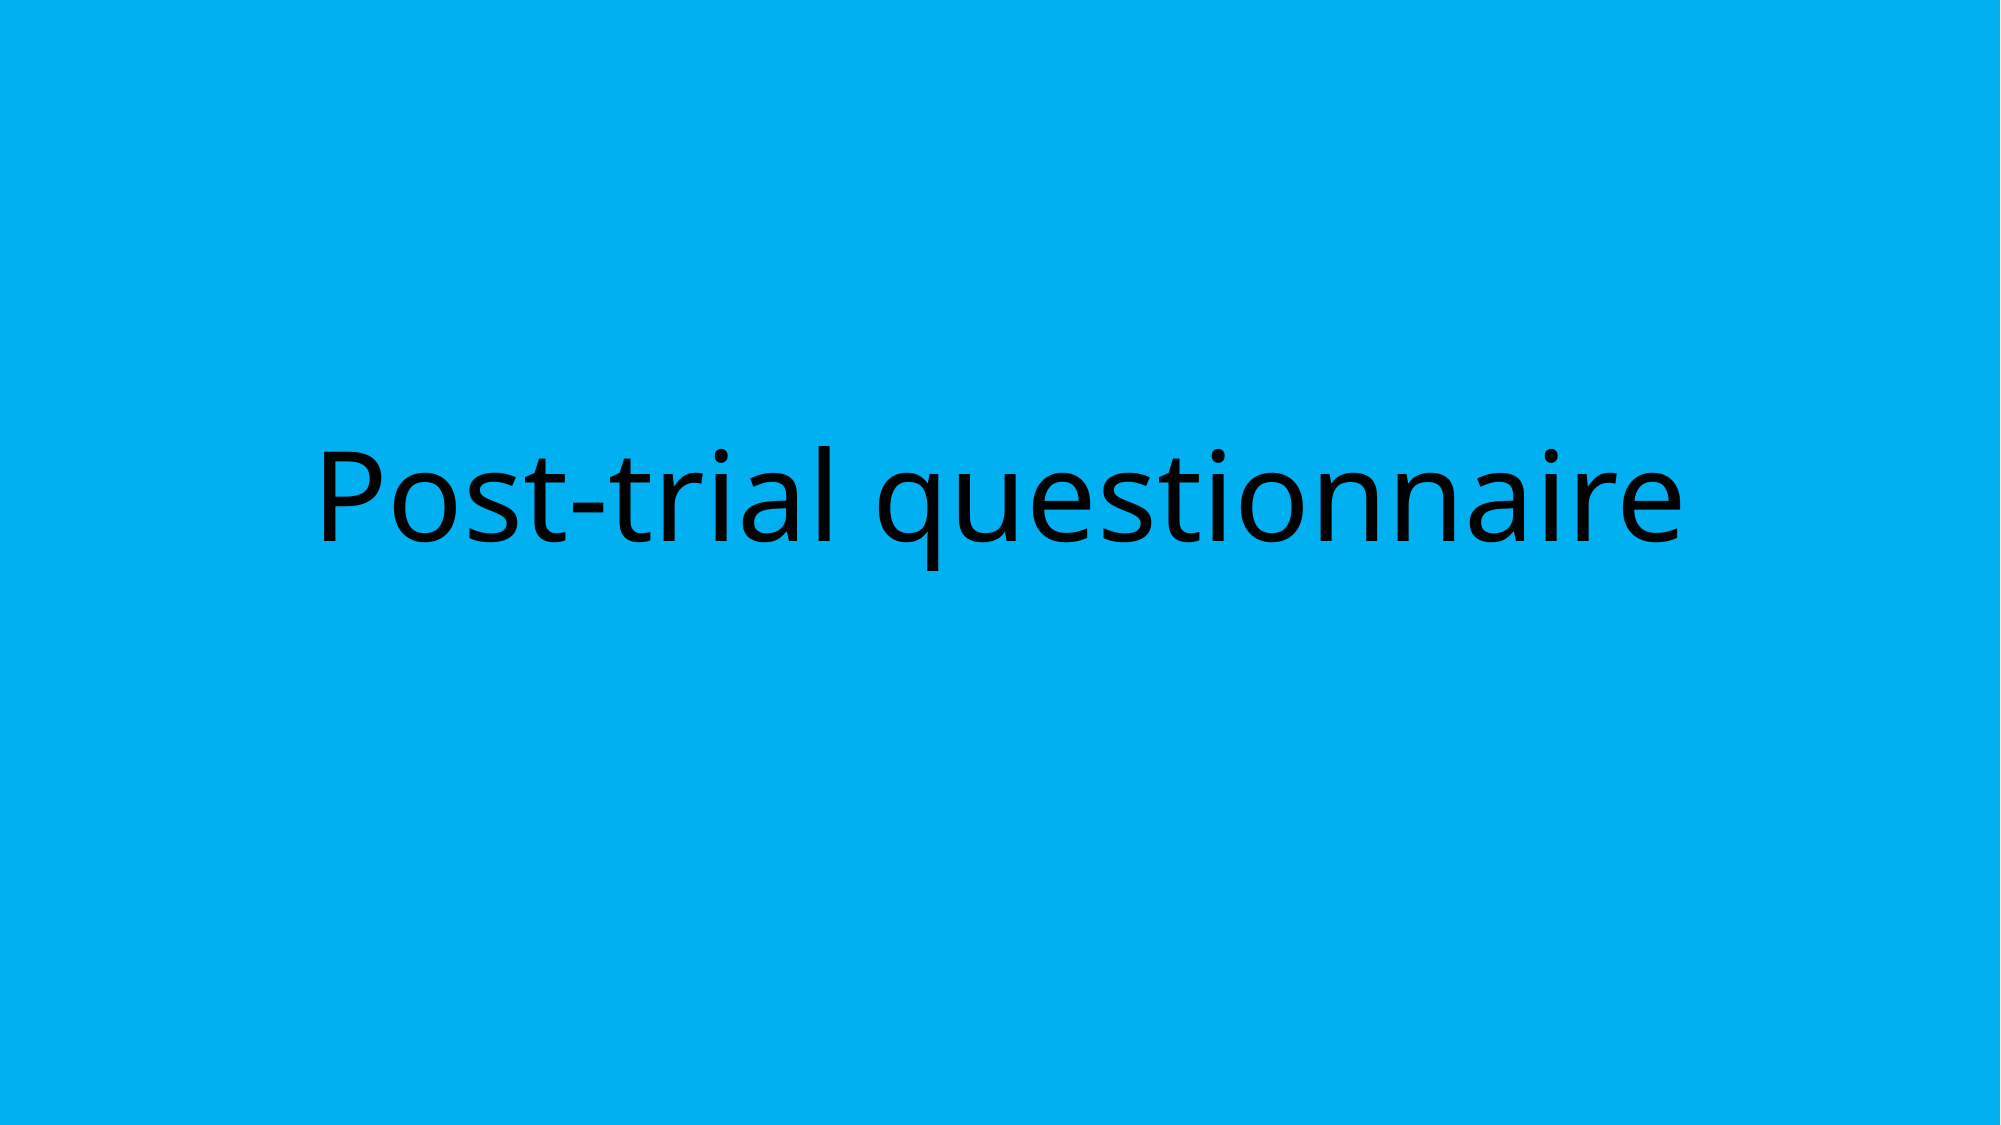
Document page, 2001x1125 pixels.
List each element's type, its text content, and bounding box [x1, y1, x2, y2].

title Post-trial questionnaire [249, 184, 1750, 576]
